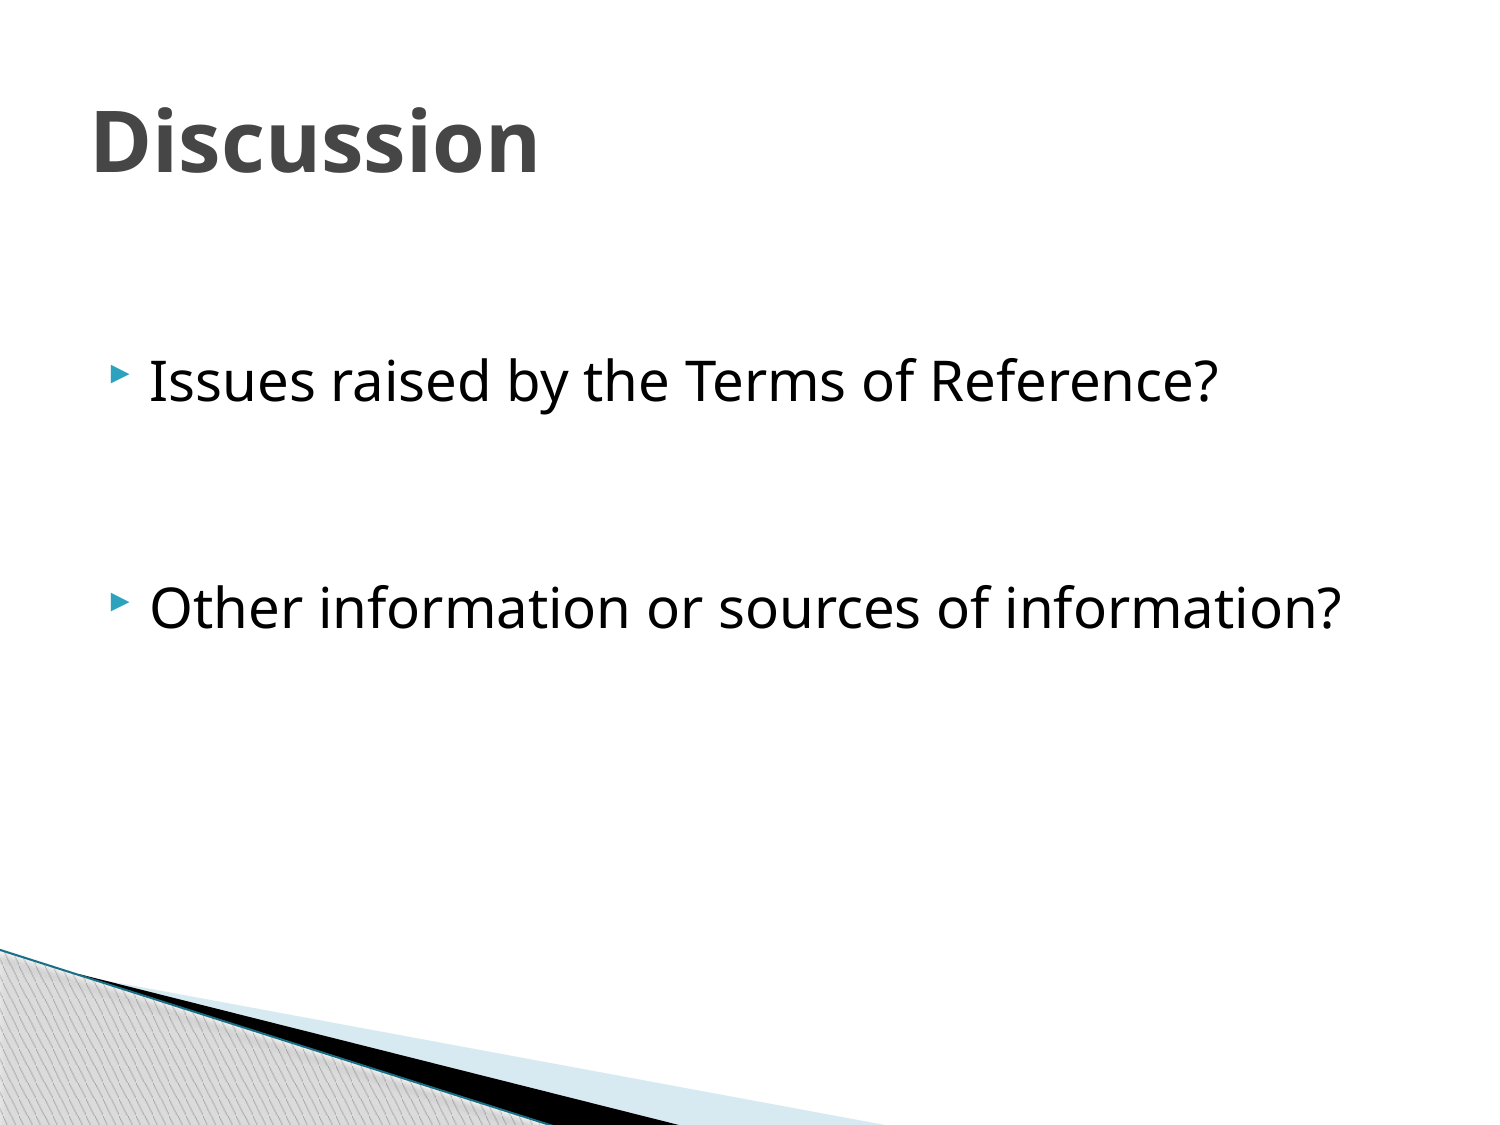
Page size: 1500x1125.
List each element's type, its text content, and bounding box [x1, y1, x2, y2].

list Issues raised by the Terms of Reference? Other information or sources of information? [75, 337, 1425, 986]
title Discussion [75, 45, 1425, 233]
